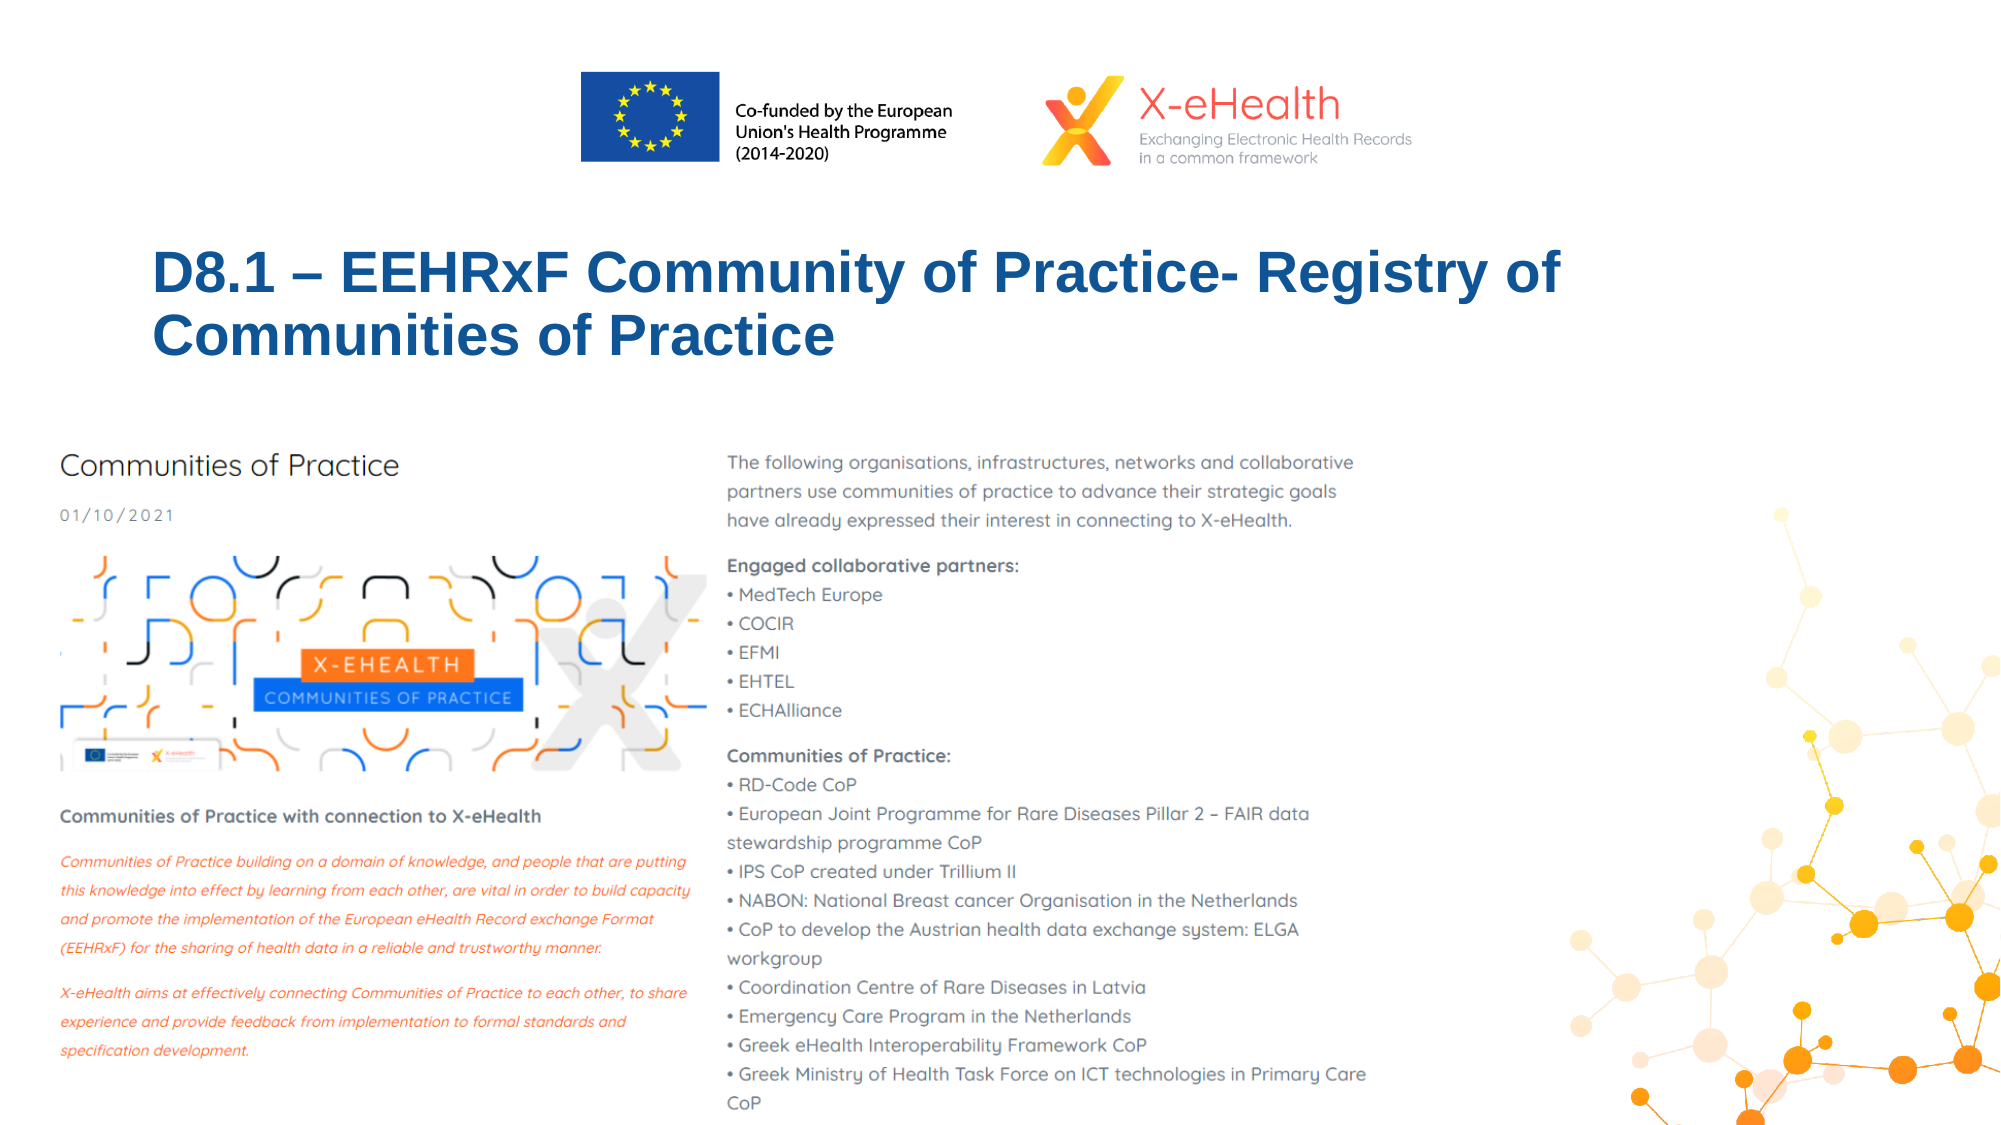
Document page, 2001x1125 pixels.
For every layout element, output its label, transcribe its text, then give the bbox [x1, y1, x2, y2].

picture [50, 443, 1380, 1125]
title D8.1 – EEHRxF Community of Practice- Registry of Communities of Practice [137, 196, 1863, 414]
picture [1524, 467, 2001, 1125]
picture [550, 40, 1450, 181]
